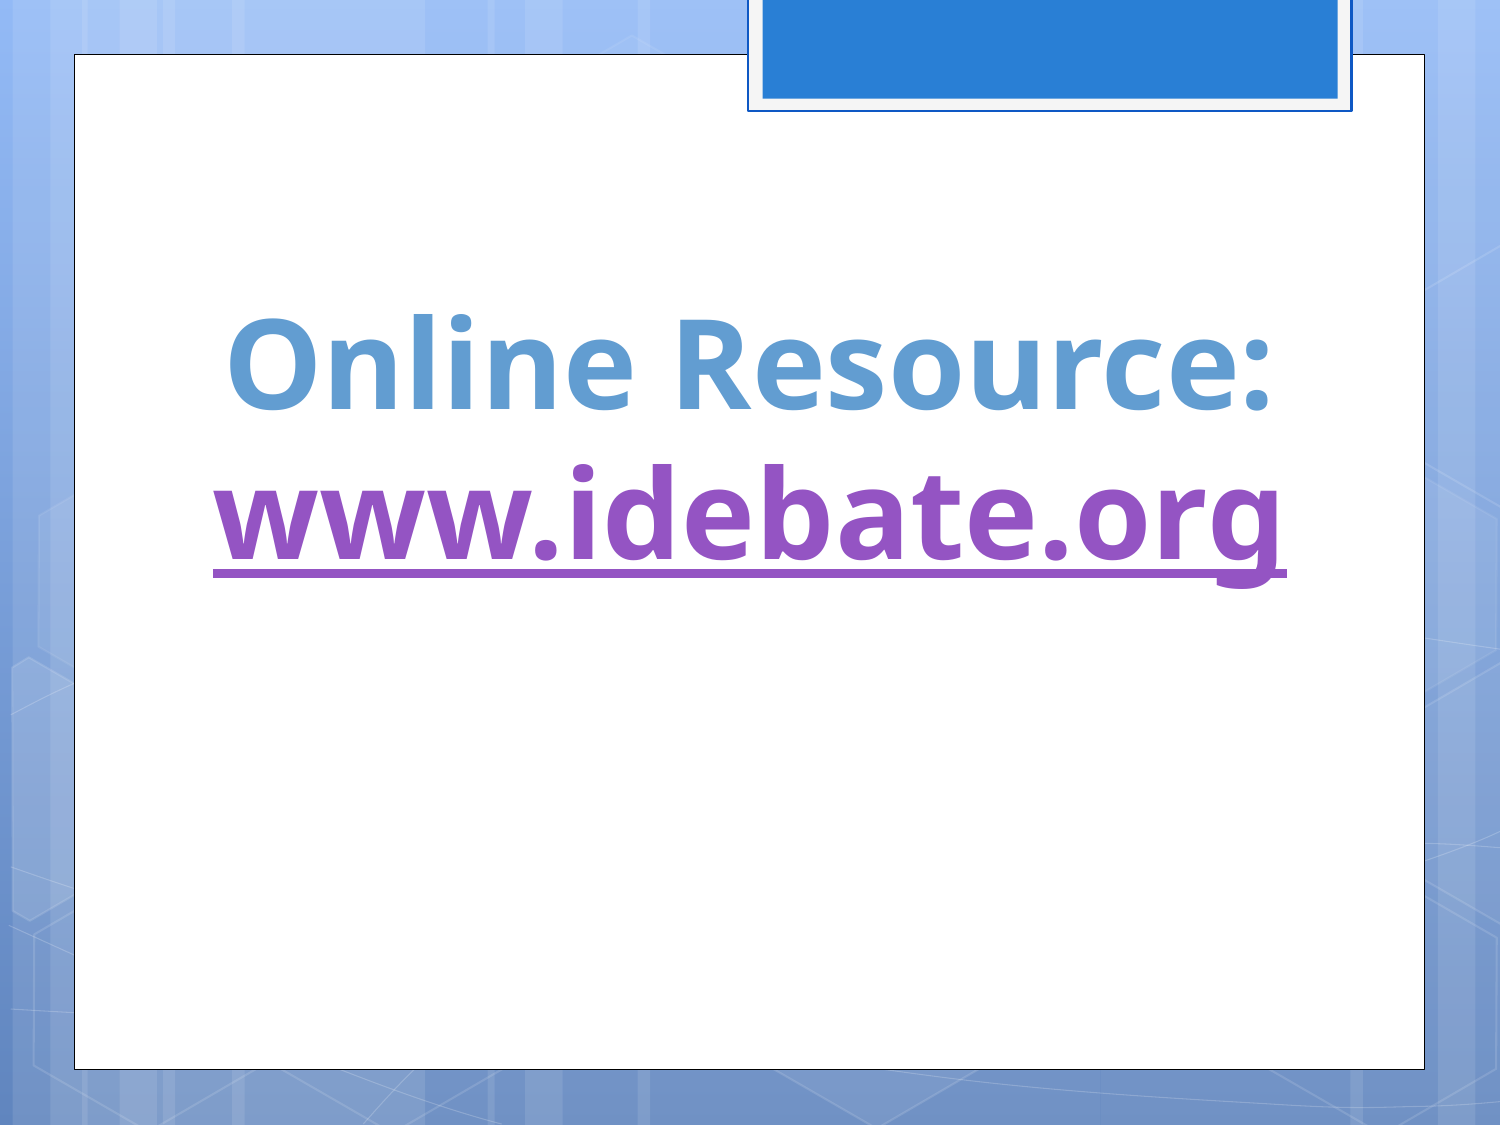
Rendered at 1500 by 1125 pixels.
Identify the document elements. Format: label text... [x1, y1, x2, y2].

title Online Resource: www.idebate.org [75, 262, 1425, 613]
